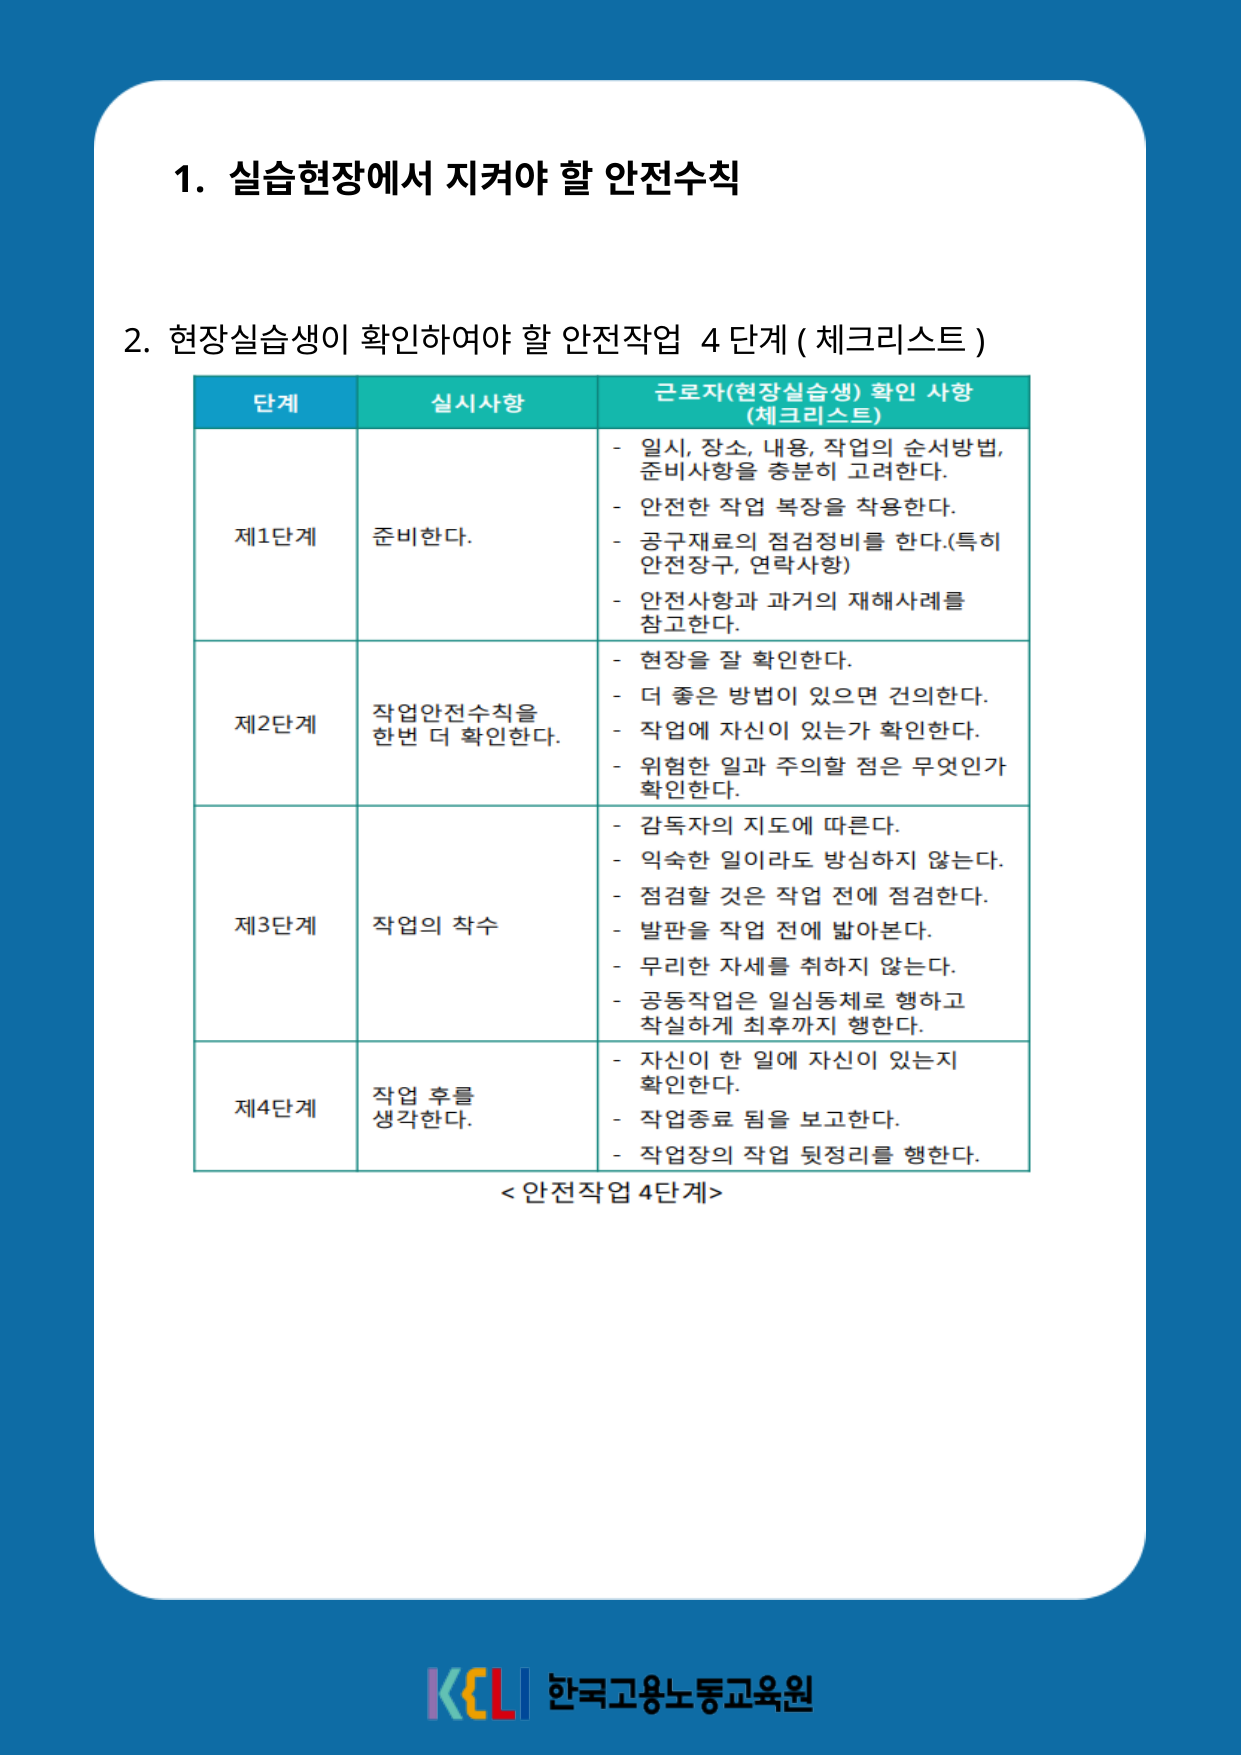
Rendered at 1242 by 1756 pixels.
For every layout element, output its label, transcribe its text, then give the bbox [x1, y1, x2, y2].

text_box 실습현장에서 지켜야 할 안전수칙 [170, 152, 1144, 200]
text_box 2. 현장실습생이 확인하여야 할 안전작업 4단계(체크리스트) [95, 277, 1109, 360]
picture [0, 0, 1241, 1755]
